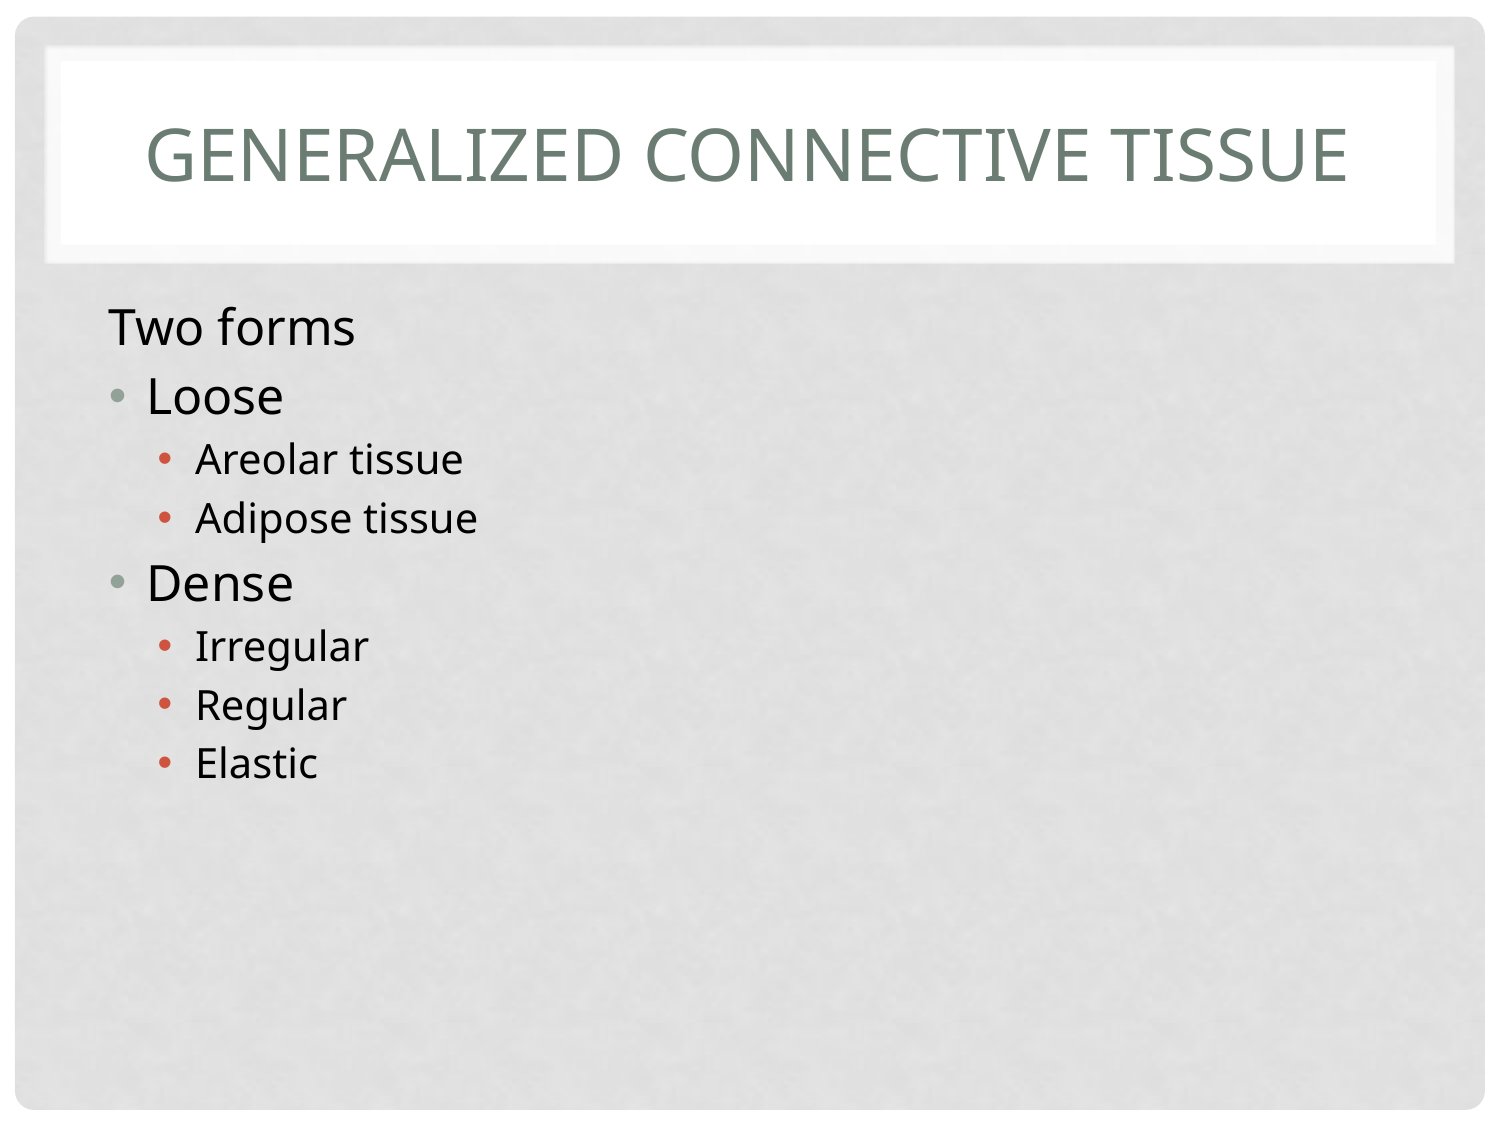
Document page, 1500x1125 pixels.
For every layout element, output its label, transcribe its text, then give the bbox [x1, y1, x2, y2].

title Generalized connective tissue [69, 66, 1425, 238]
list Two forms Loose Areolar tissue Adipose tissue Dense Irregular Regular Elastic [75, 287, 1425, 1005]
